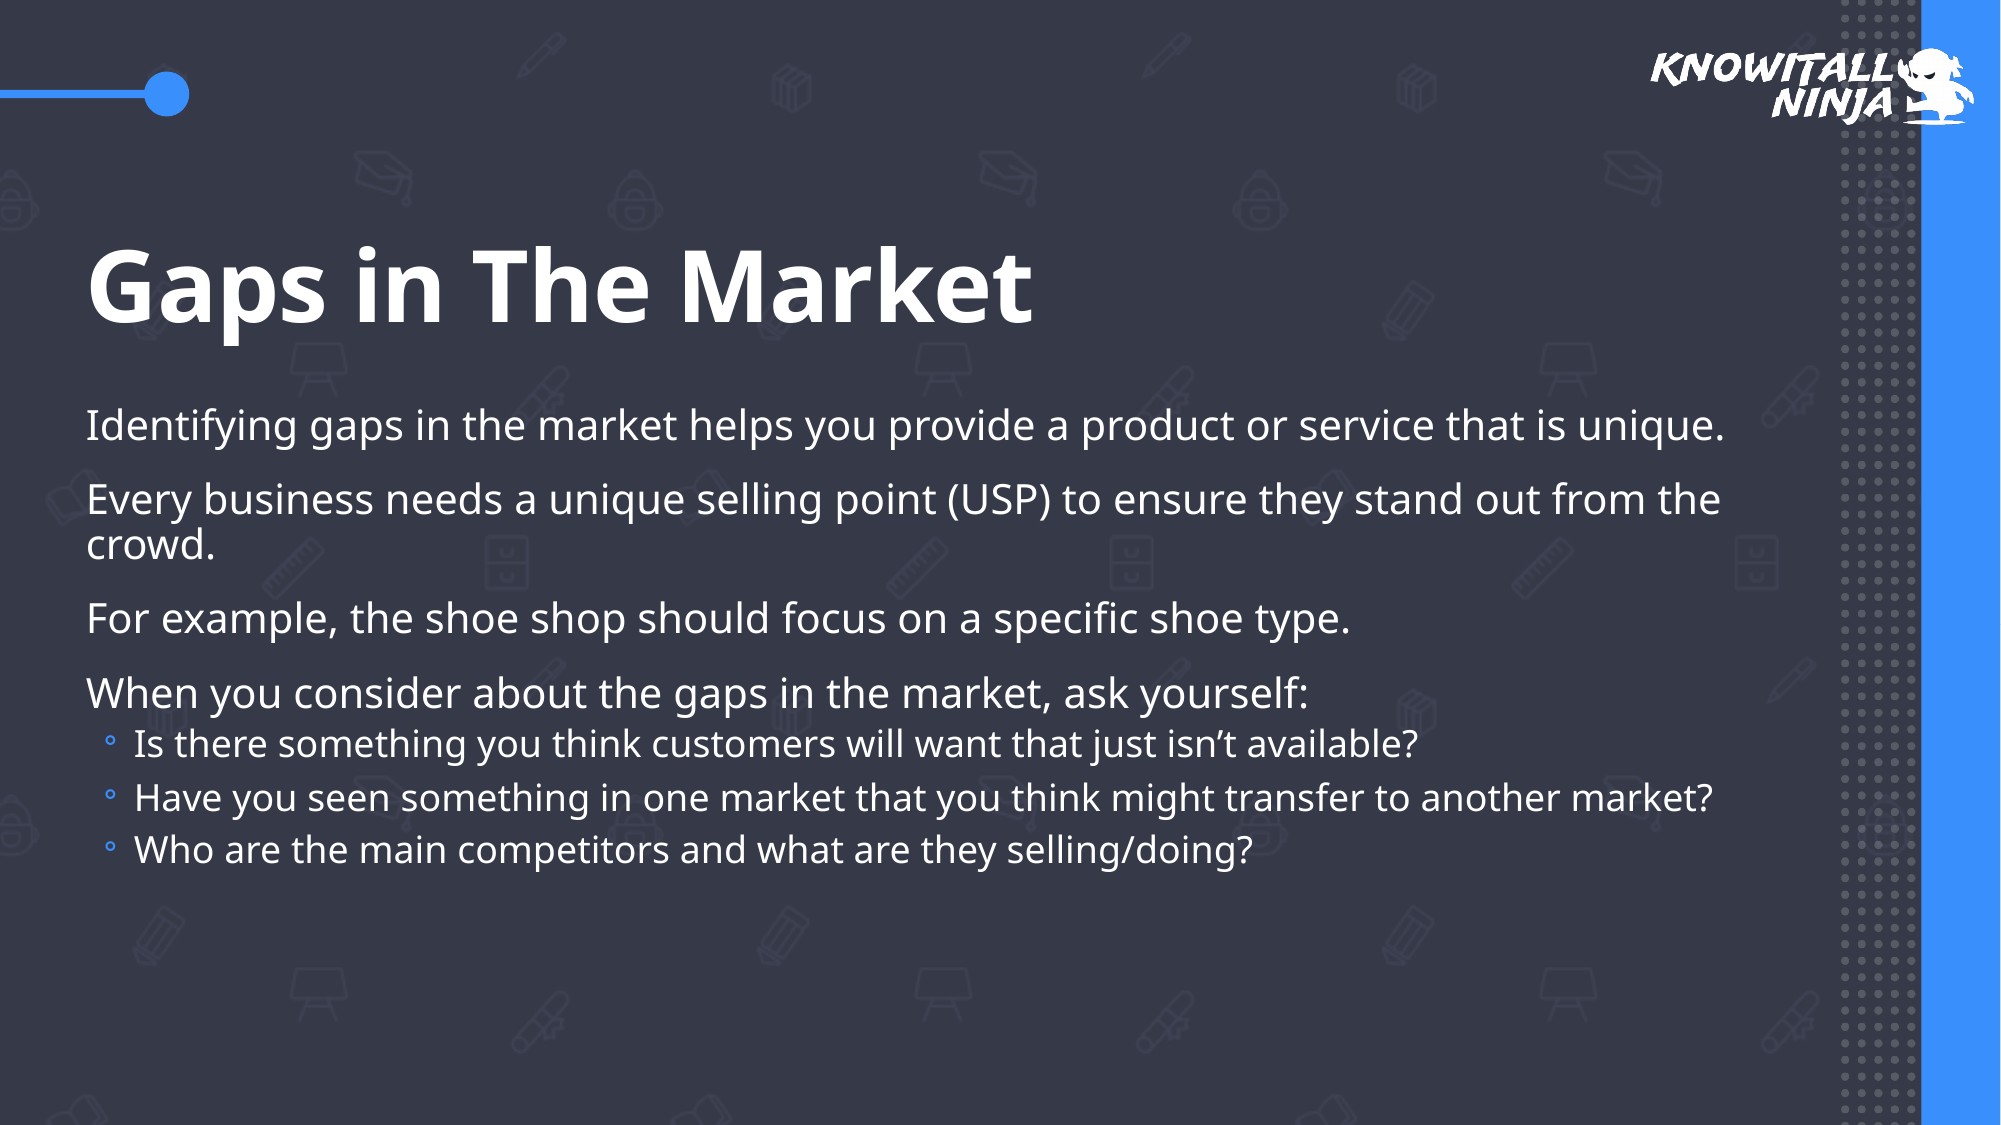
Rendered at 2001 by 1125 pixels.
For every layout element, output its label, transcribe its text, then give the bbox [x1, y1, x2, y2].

list Identifying gaps in the market helps you provide a product or service that is unique. Every business needs a unique selling point (USP) to ensure they stand out from the crowd. For example, the shoe shop should focus on a specific shoe type. When you consider about the gaps in the market, ask yourself: Is there something you think customers will want that just isn’t available? Have you seen something in one market that you think might transfer to another market? Who are the main competitors and what are they selling/doing? [70, 397, 1825, 1090]
picture [0, 0, 1974, 1125]
title Gaps in The Market [70, 125, 1825, 351]
